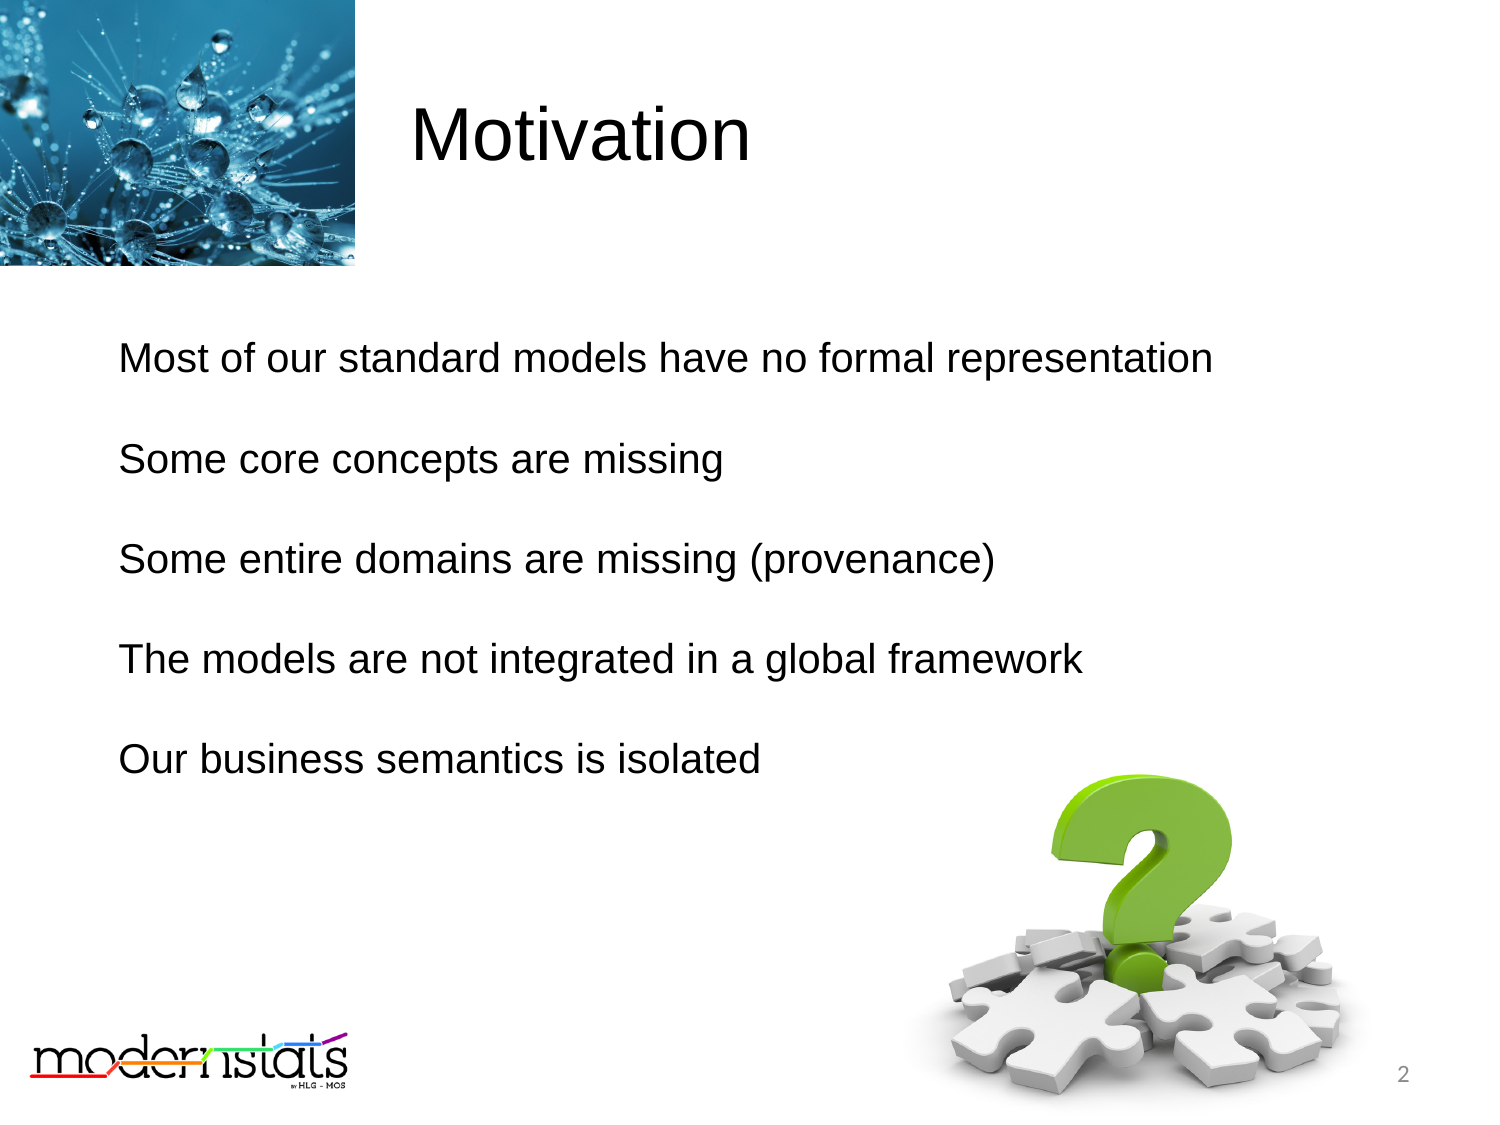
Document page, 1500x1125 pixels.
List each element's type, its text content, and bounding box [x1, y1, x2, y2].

text_box 1 [1393, 1042, 1425, 1103]
picture [903, 770, 1388, 1123]
picture [0, 0, 355, 266]
text_box Motivation [100, 78, 1435, 183]
picture [29, 1028, 348, 1091]
text_box Most of our standard models have no formal representation Some core concepts are missing Some entire domains are missing (provenance) The models are not integrated in a global framework Our business semantics is isolated [103, 278, 1391, 939]
